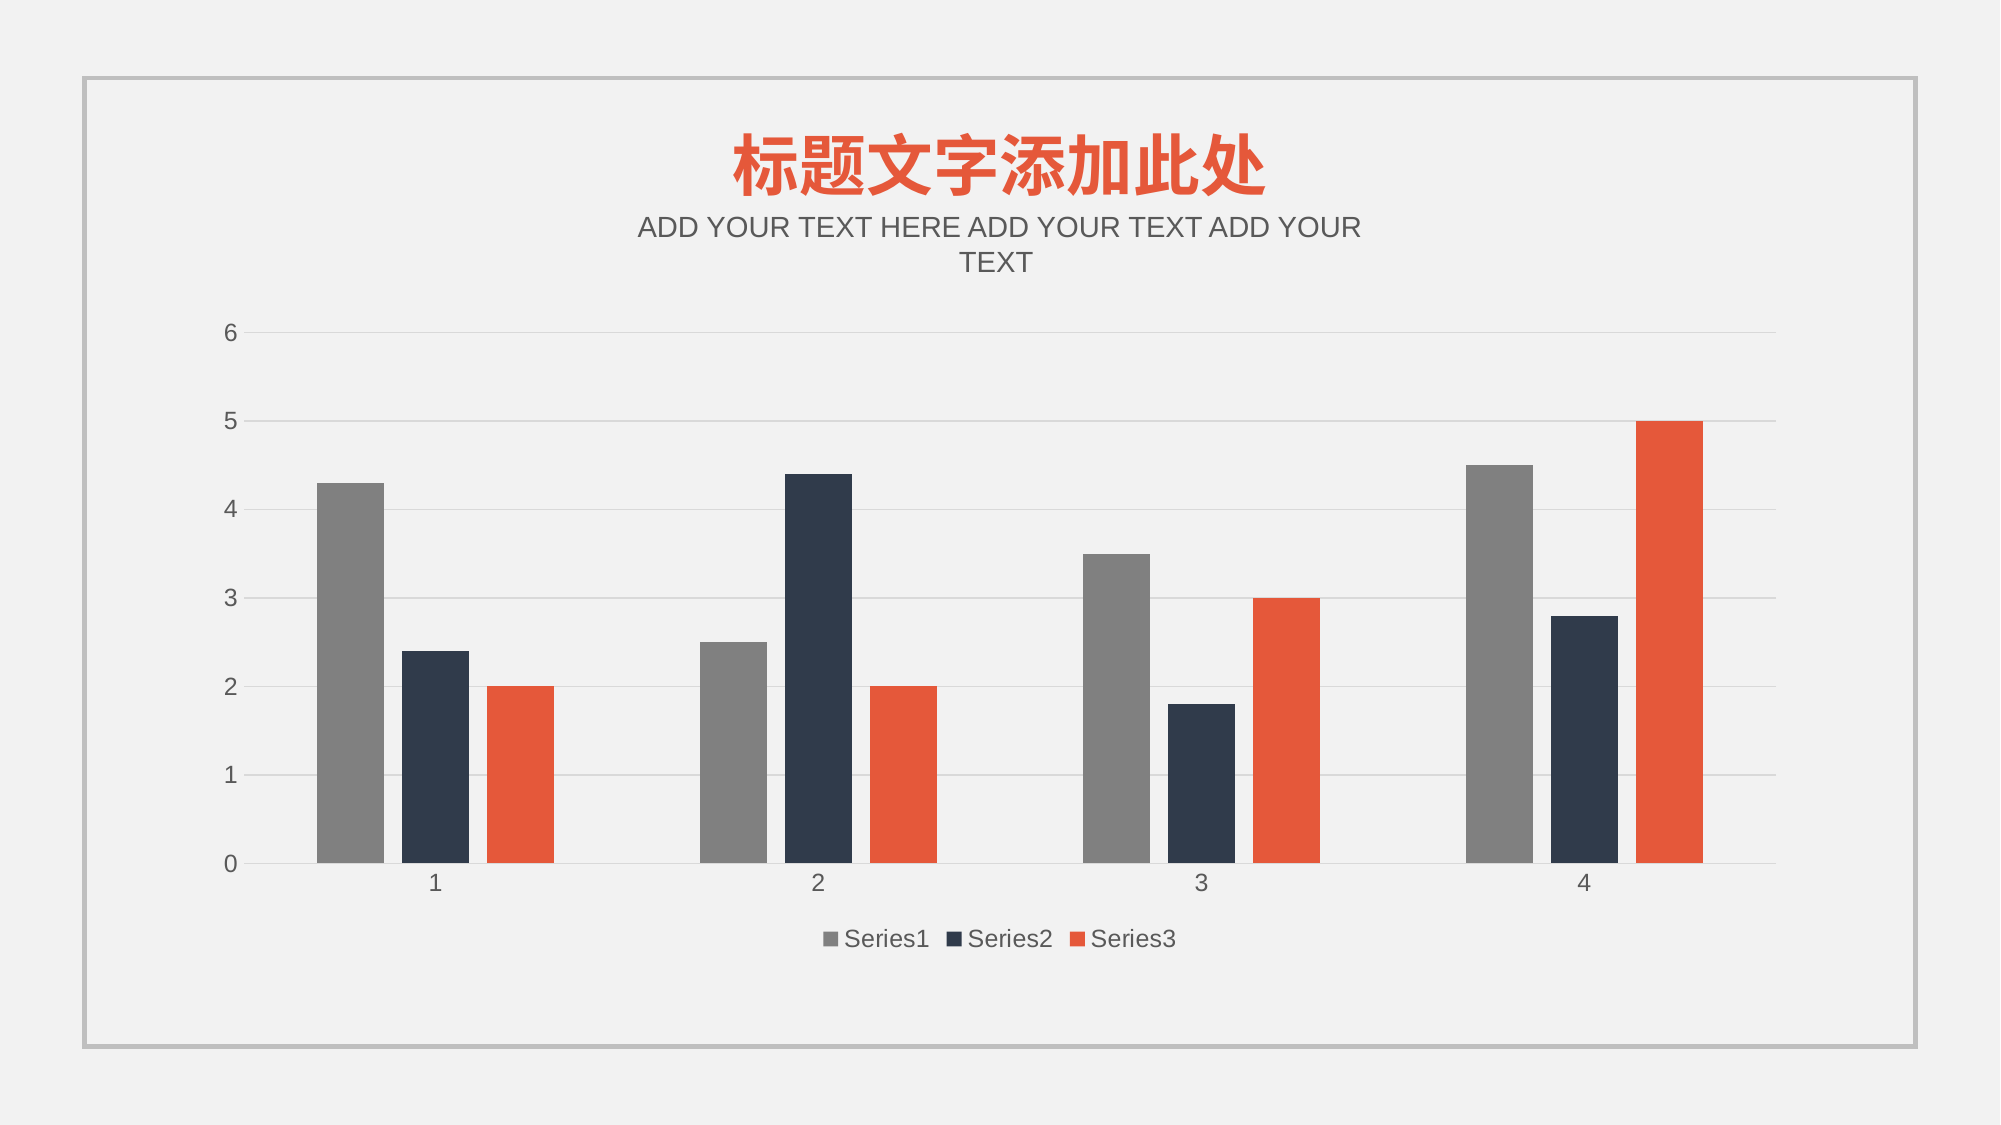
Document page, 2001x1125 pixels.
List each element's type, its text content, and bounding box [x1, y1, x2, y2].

text_box 标题文字添加此处 [718, 116, 1282, 201]
text_box ADD YOUR TEXT HERE ADD YOUR TEXT ADD YOUR TEXT [599, 201, 1401, 286]
chart [191, 306, 1809, 959]
